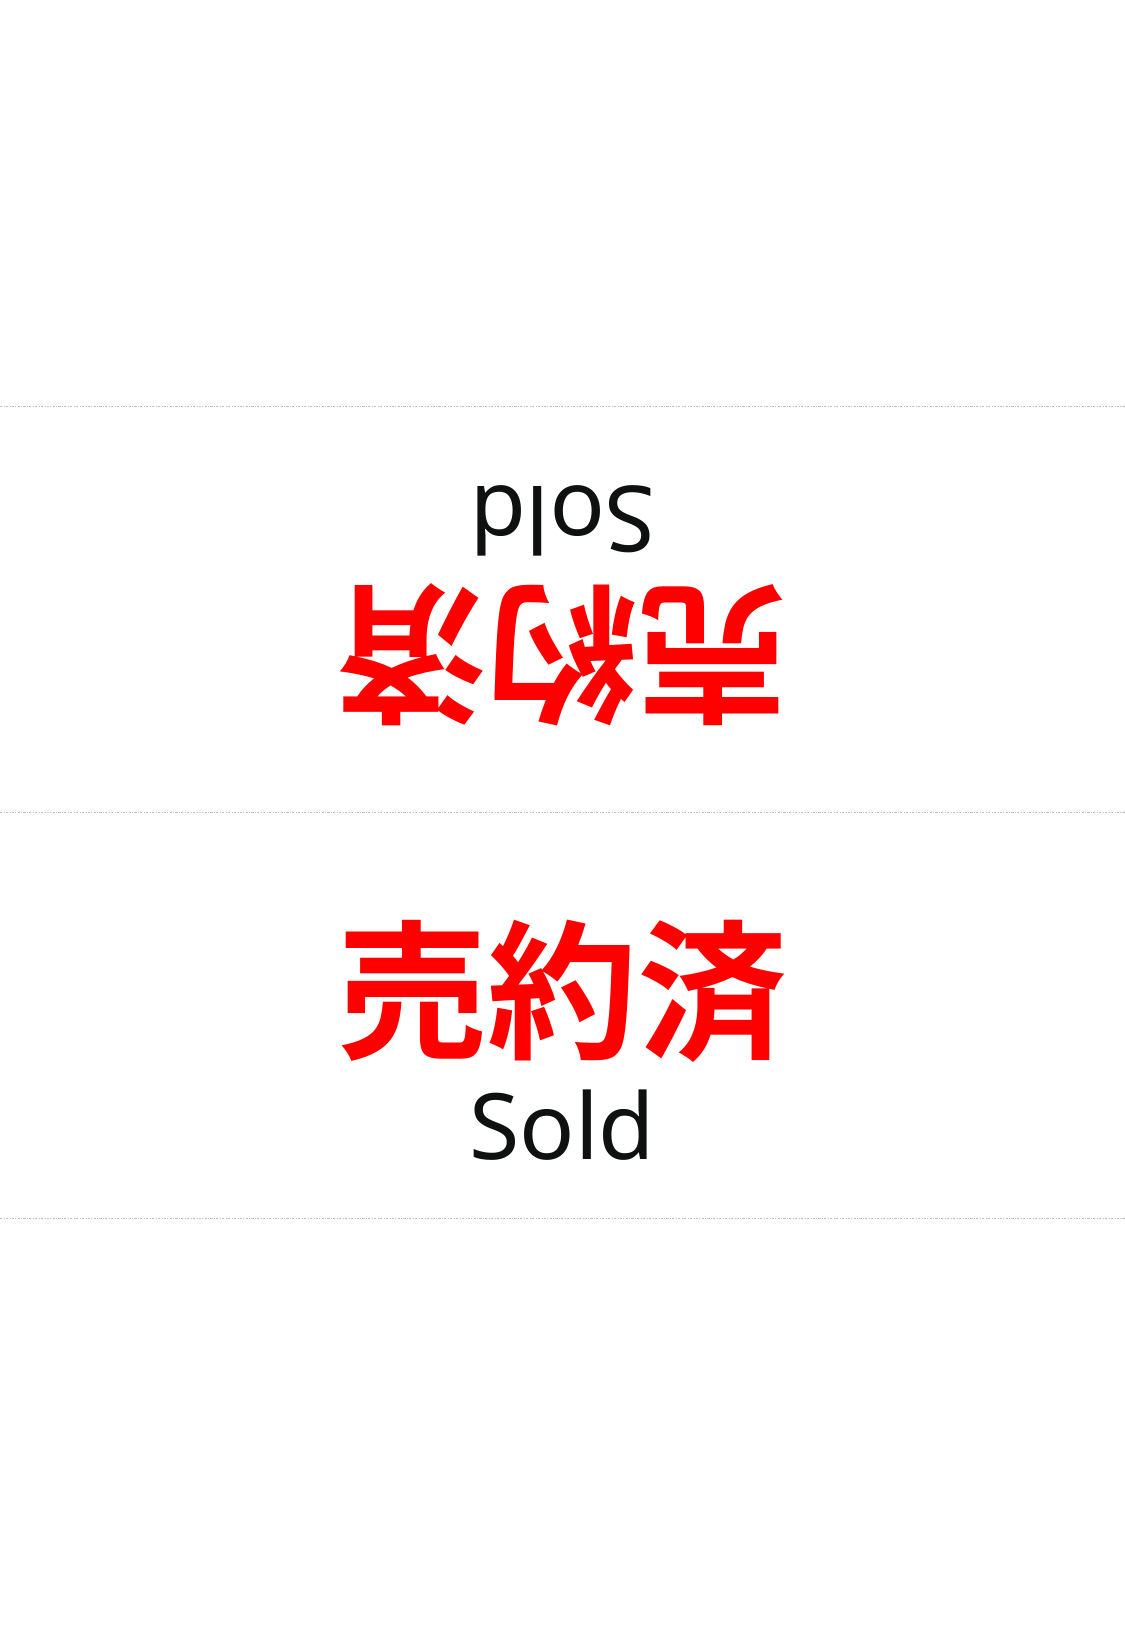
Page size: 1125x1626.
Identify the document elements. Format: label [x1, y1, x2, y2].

text_box [320, 459, 805, 756]
text_box [320, 890, 805, 1187]
